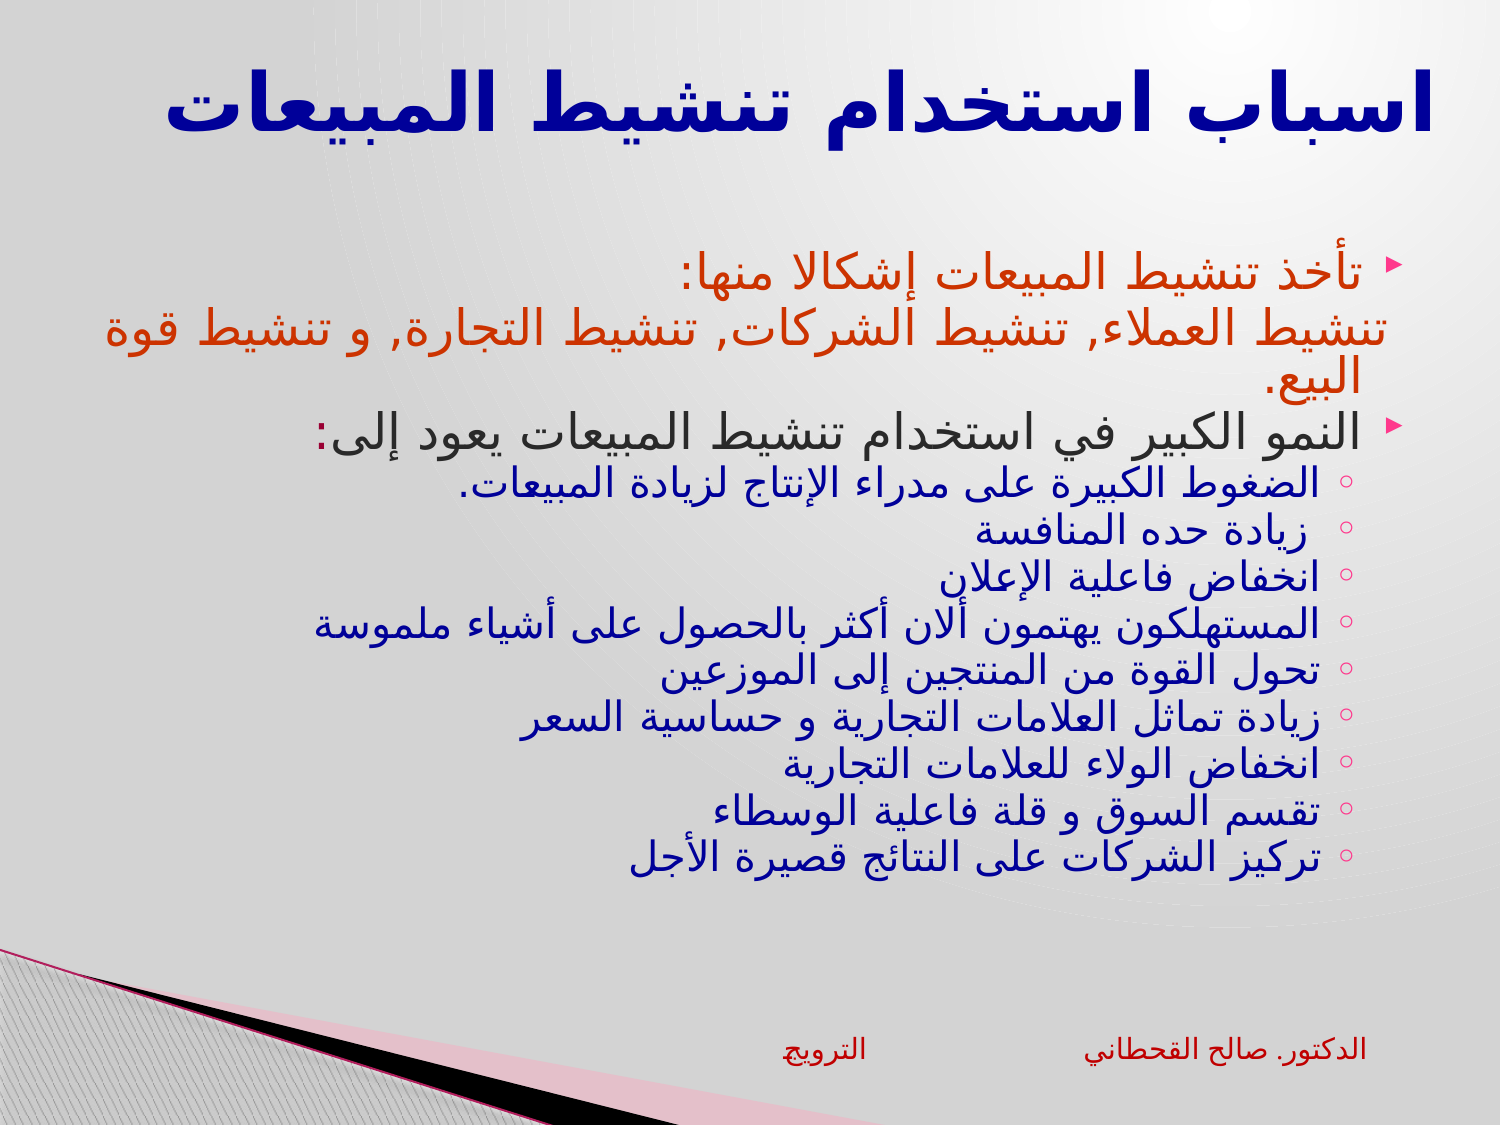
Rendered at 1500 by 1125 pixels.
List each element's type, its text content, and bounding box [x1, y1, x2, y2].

title اسباب استخدام تنشيط المبيعات [75, 42, 1500, 156]
list تأخذ تنشيط المبيعات إشكالا منها: تنشيط العملاء, تنشيط الشركات, تنشيط التجارة, و تنشيط قوة البيع. النمو الكبير في استخدام تنشيط المبيعات يعود إلى: الضغوط الكبيرة على مدراء الإنتاج لزيادة المبيعات. زيادة حده المنافسة انخفاض فاعلية الإعلان المستهلكون يهتمون ألان أكثر بالحصول على أشياء ملموسة تحول القوة من المنتجين إلى الموزعين زيادة تماثل العلامات التجارية و حساسية السعر انخفاض الولاء للعلامات التجارية تقسم السوق و قلة فاعلية الوسطاء تركيز الشركات على النتائج قصيرة الأجل [88, 243, 1439, 975]
footer الترويج الدكتور. صالح القحطاني [585, 1041, 1383, 1102]
